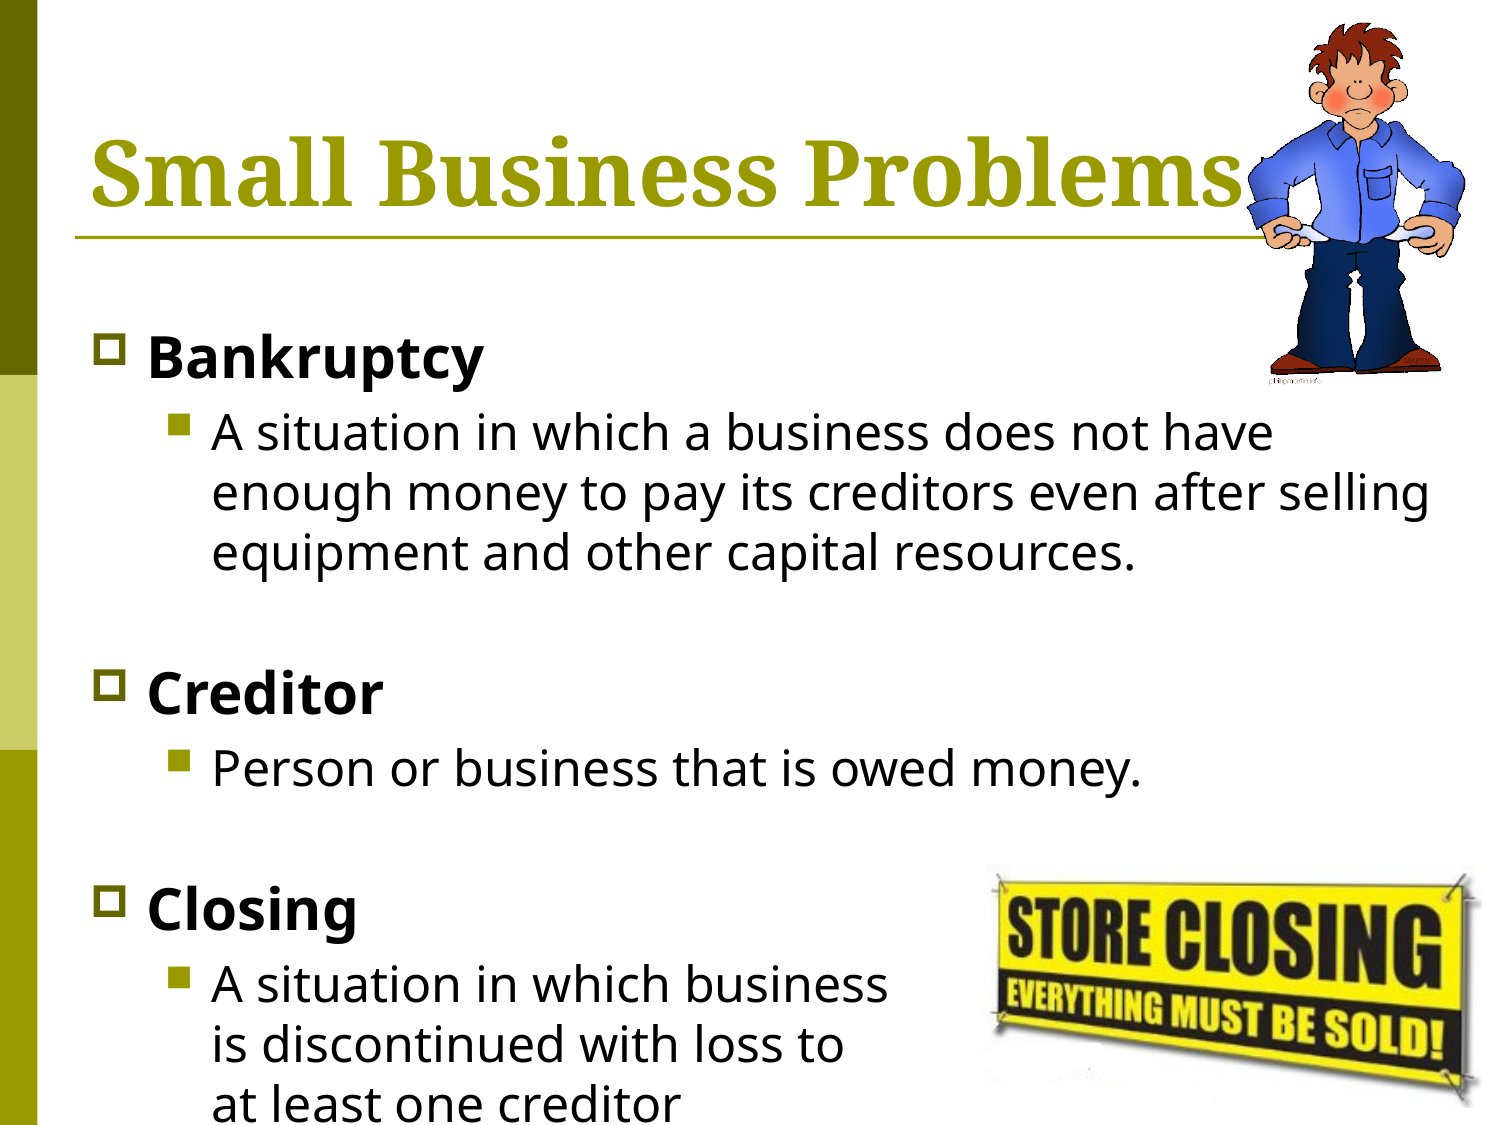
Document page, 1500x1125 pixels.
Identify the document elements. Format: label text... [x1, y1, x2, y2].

list Bankruptcy A situation in which a business does not have enough money to pay its creditors even after selling equipment and other capital resources. Creditor Person or business that is owed money. Closing A situation in which business is discontinued with loss to at least one creditor [74, 312, 1476, 1006]
title Small Business Problems [74, 45, 1232, 233]
picture [1237, 3, 1478, 388]
picture [979, 862, 1490, 1108]
